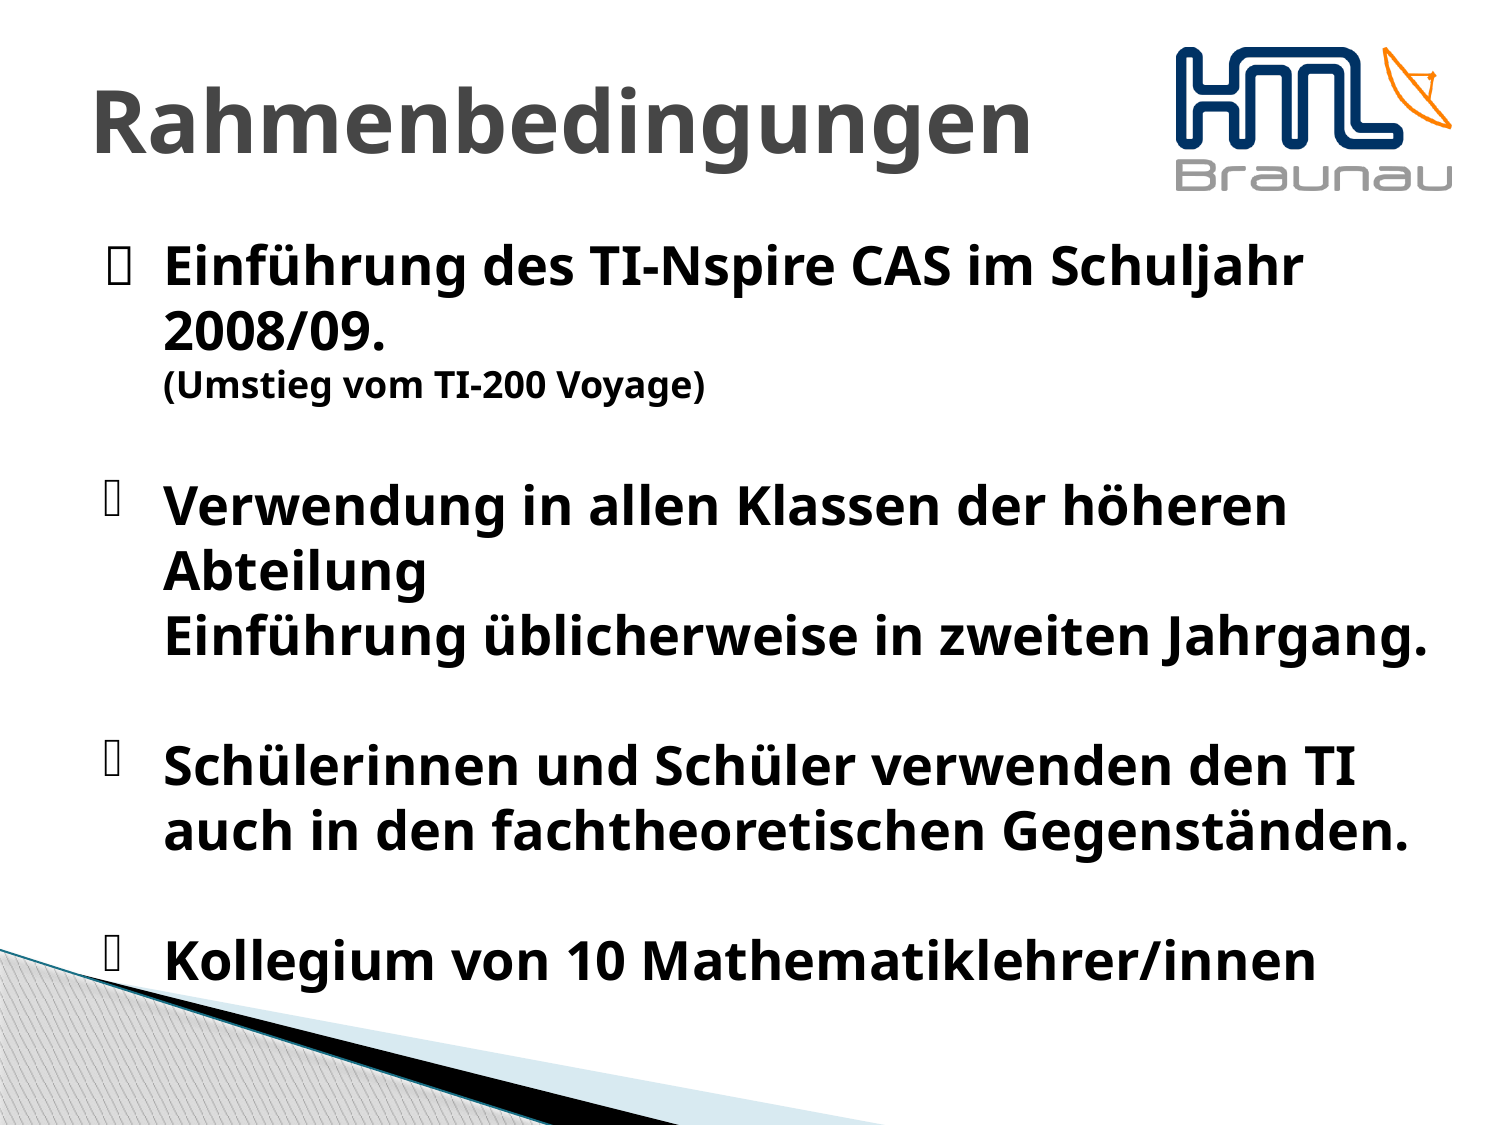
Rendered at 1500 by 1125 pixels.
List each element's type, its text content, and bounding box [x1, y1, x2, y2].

title Rahmenbedingungen [75, 45, 1208, 193]
text_box  Einführung des TI-Nspire CAS im Schuljahr 2008/09. (Umstieg vom TI-200 Voyage) Verwendung in allen Klassen der höheren Abteilung Einführung üblicherweise in zweiten Jahrgang. Schülerinnen und Schüler verwenden den TI auch in den fachtheoretischen Gegenständen. Kollegium von 10 Mathematiklehrer/innen [88, 224, 1500, 999]
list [1176, 47, 1453, 192]
